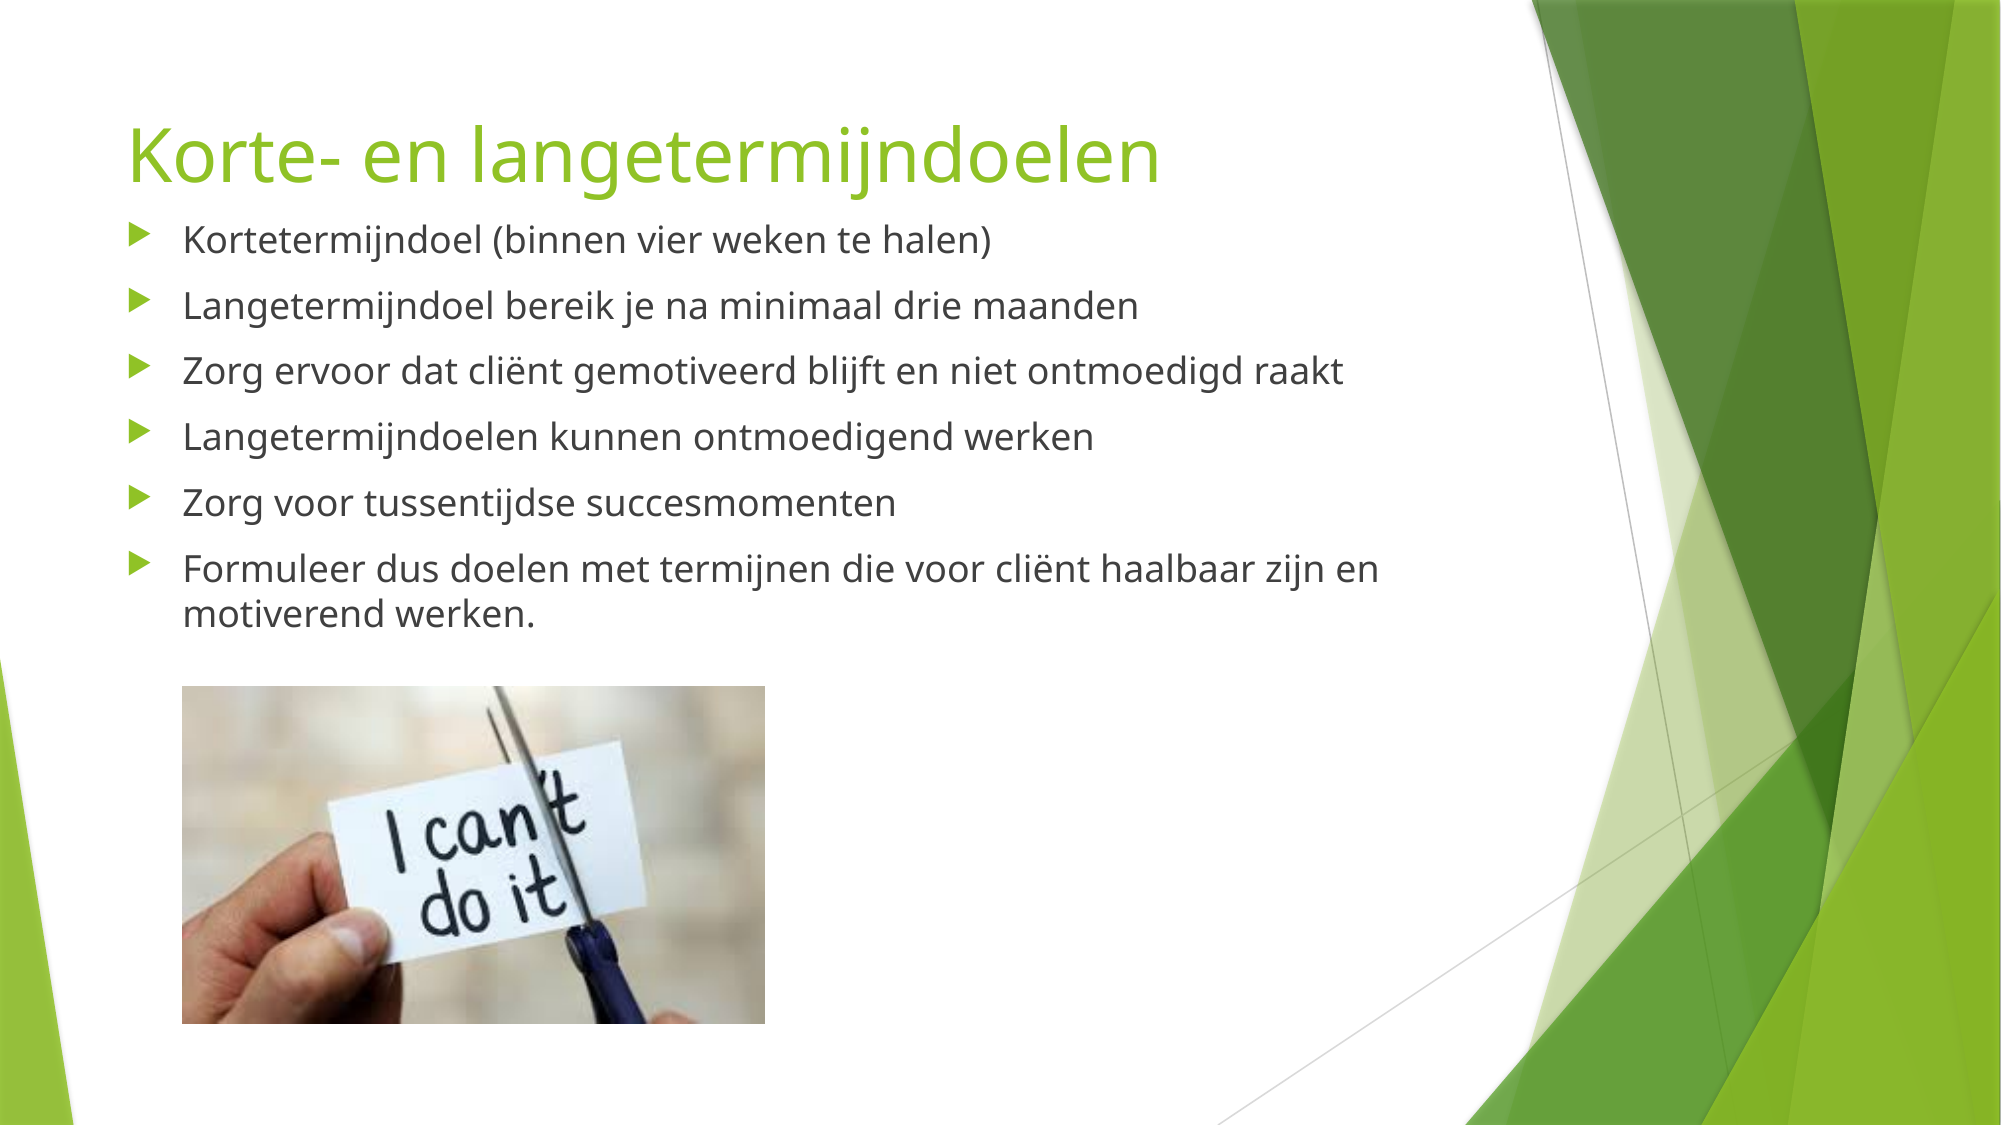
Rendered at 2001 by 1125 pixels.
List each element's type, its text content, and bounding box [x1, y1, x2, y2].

picture [181, 685, 766, 1025]
list Kortetermijndoel (binnen vier weken te halen) Langetermijndoel bereik je na minimaal drie maanden Zorg ervoor dat cliënt gemotiveerd blijft en niet ontmoedigd raakt Langetermijndoelen kunnen ontmoedigend werken Zorg voor tussentijdse succesmomenten Formuleer dus doelen met termijnen die voor cliënt haalbaar zijn en motiverend werken. [111, 208, 1522, 845]
title Korte- en langetermijndoelen [111, 99, 1522, 208]
